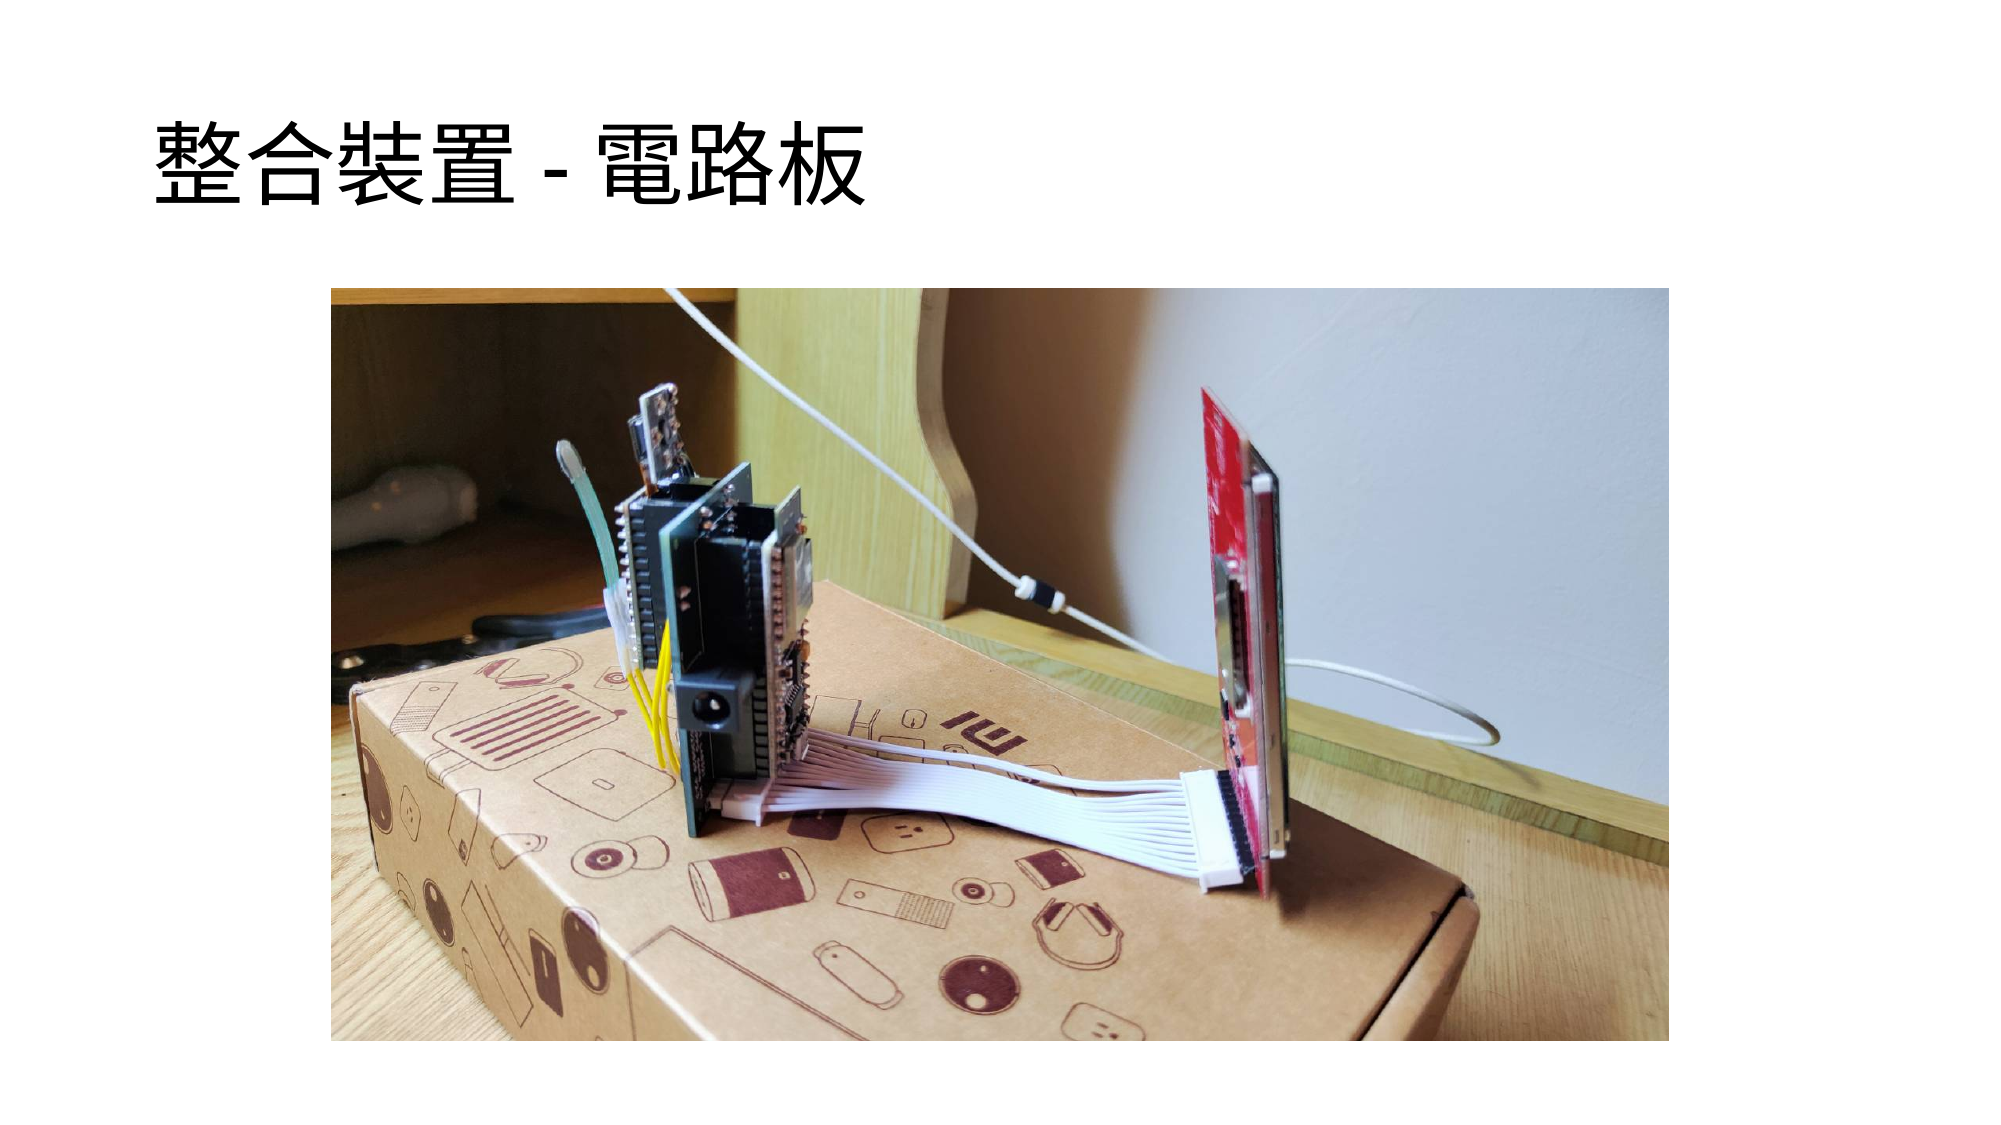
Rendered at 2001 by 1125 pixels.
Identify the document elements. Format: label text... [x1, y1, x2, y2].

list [331, 288, 1669, 1041]
title 整合裝置-電路板 [137, 59, 1863, 278]
